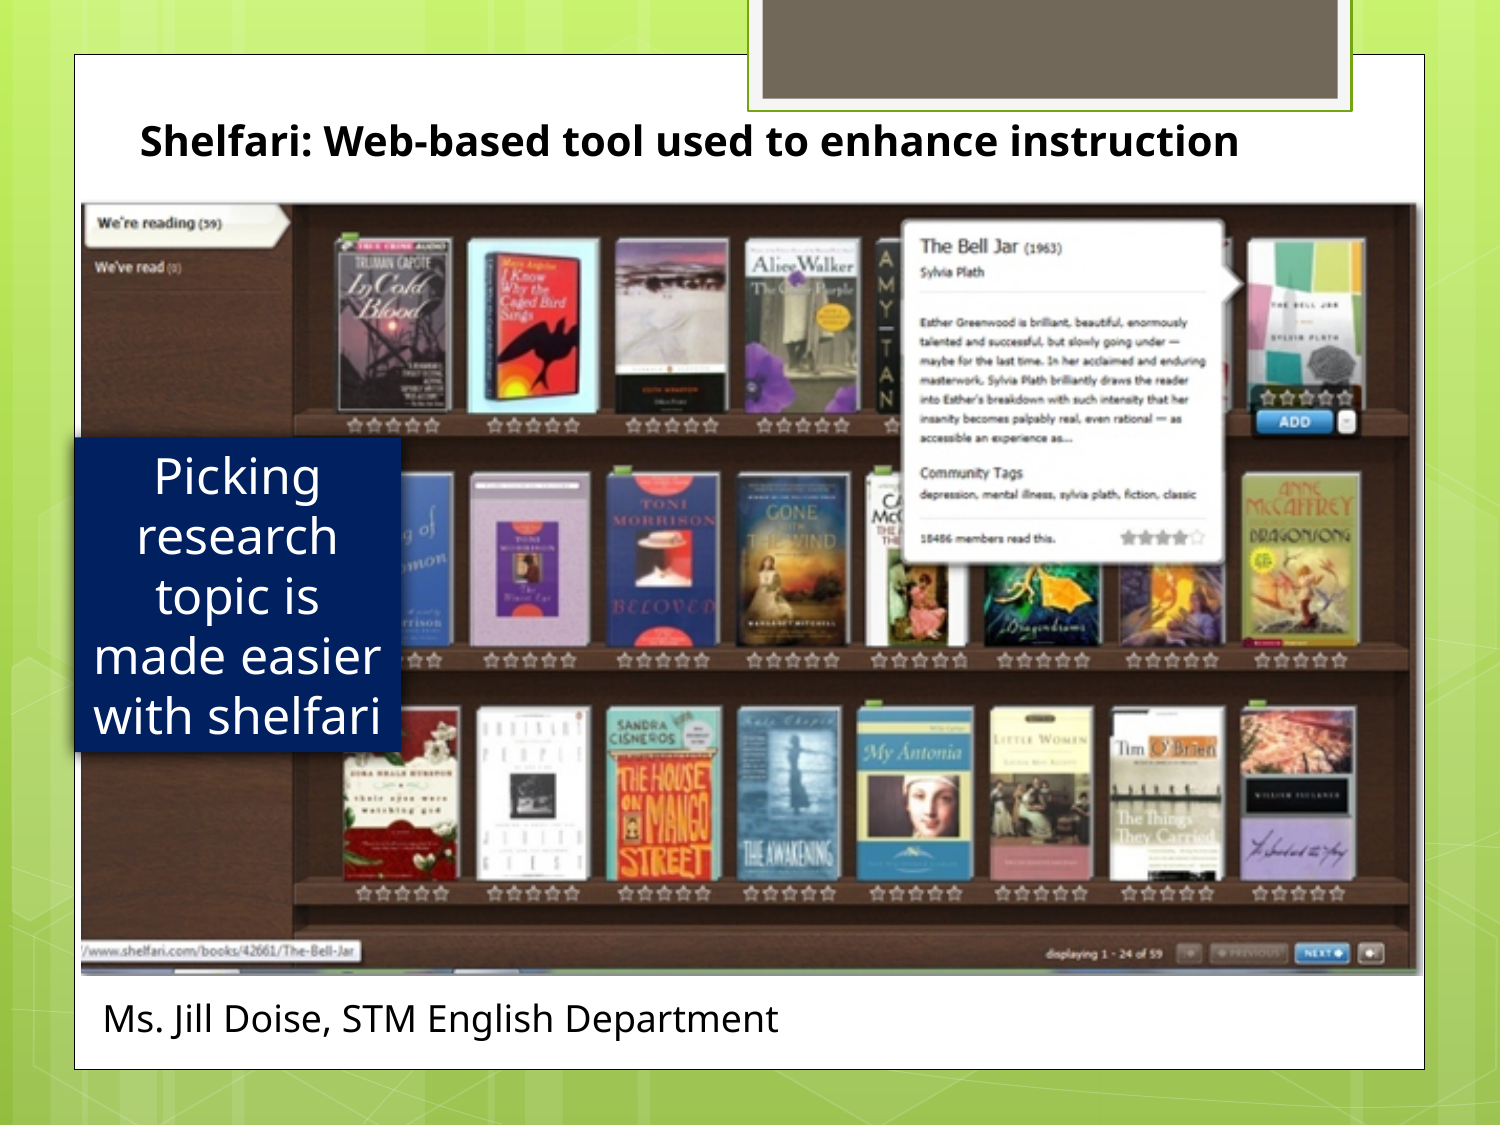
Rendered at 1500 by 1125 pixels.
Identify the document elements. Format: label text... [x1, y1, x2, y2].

text_box Ms. Jill Doise, STM English Department [87, 987, 1425, 1048]
text_box Shelfari: Web-based tool used to enhance instruction [124, 107, 1284, 172]
picture [80, 199, 1423, 976]
